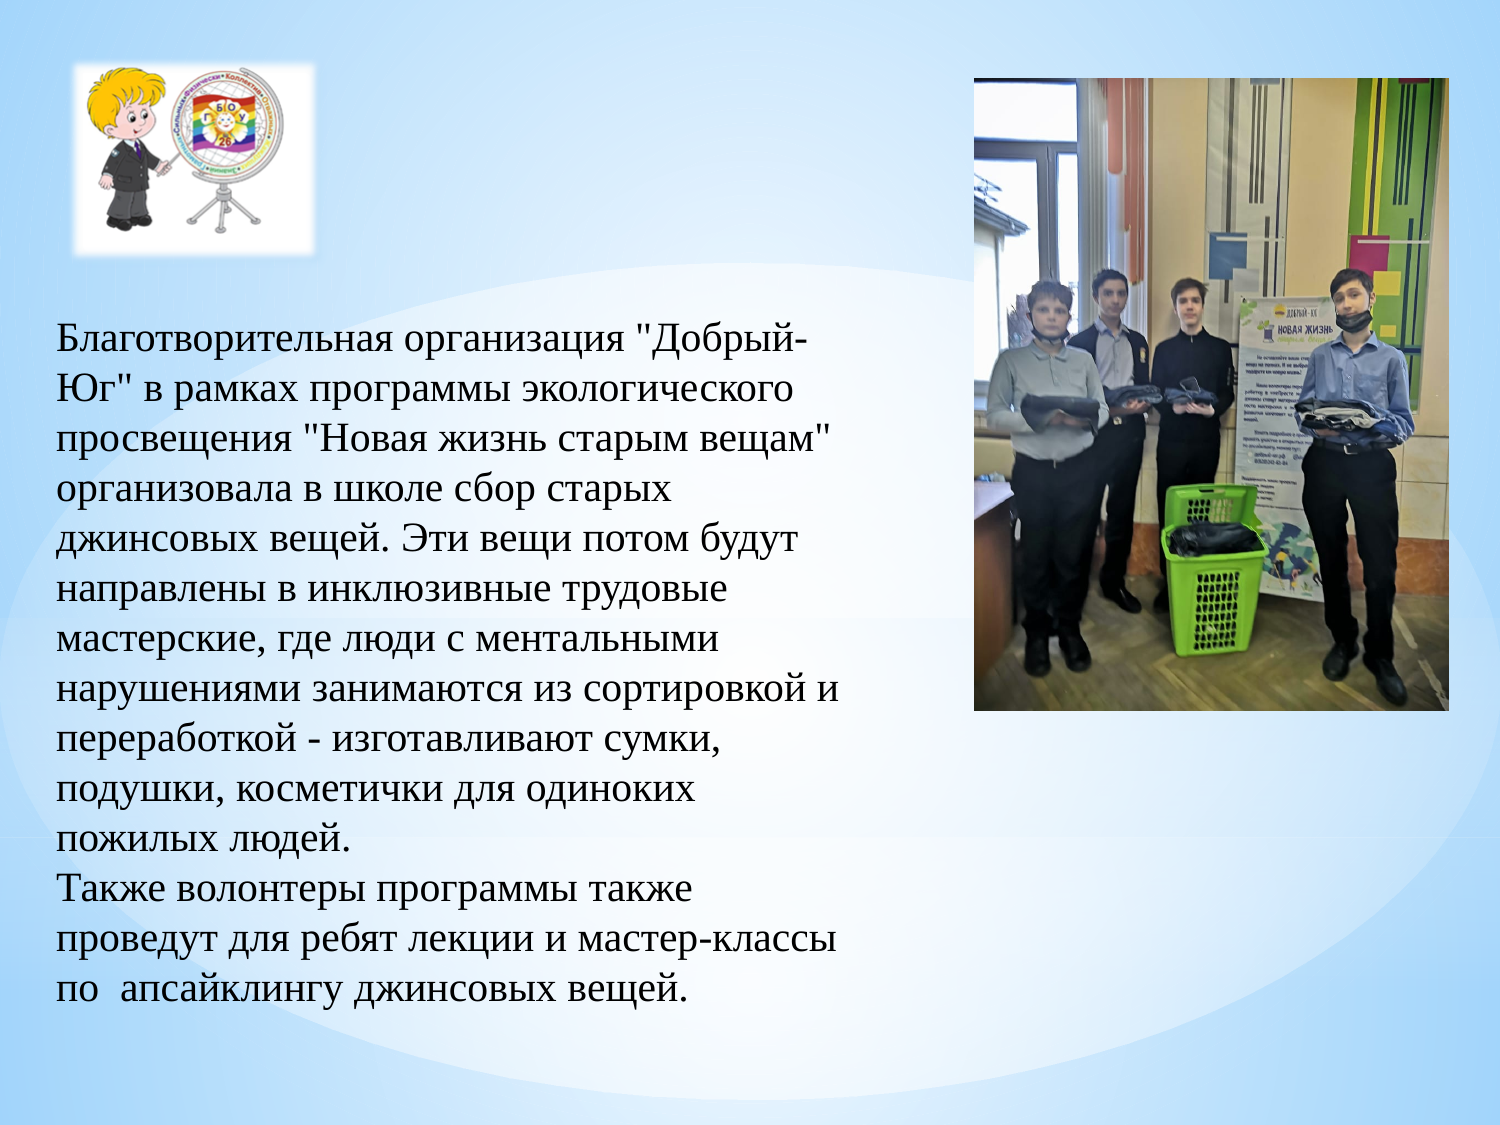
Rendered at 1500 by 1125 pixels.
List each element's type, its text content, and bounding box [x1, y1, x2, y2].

text_box Благотворительная организация "Добрый-Юг" в рамках программы экологического просвещения "Новая жизнь старым вещам" организовала в школе сбор старых джинсовых вещей. Эти вещи потом будут направлены в инклюзивные трудовые мастерские, где люди с ментальными нарушениями занимаются из сортировкой и переработкой - изготавливают сумки, подушки, косметички для одиноких пожилых людей. Также волонтеры программы также проведут для ребят лекции и мастер-классы по апсайклингу джинсовых вещей. [41, 302, 880, 1018]
picture [974, 77, 1449, 711]
picture [64, 54, 331, 271]
